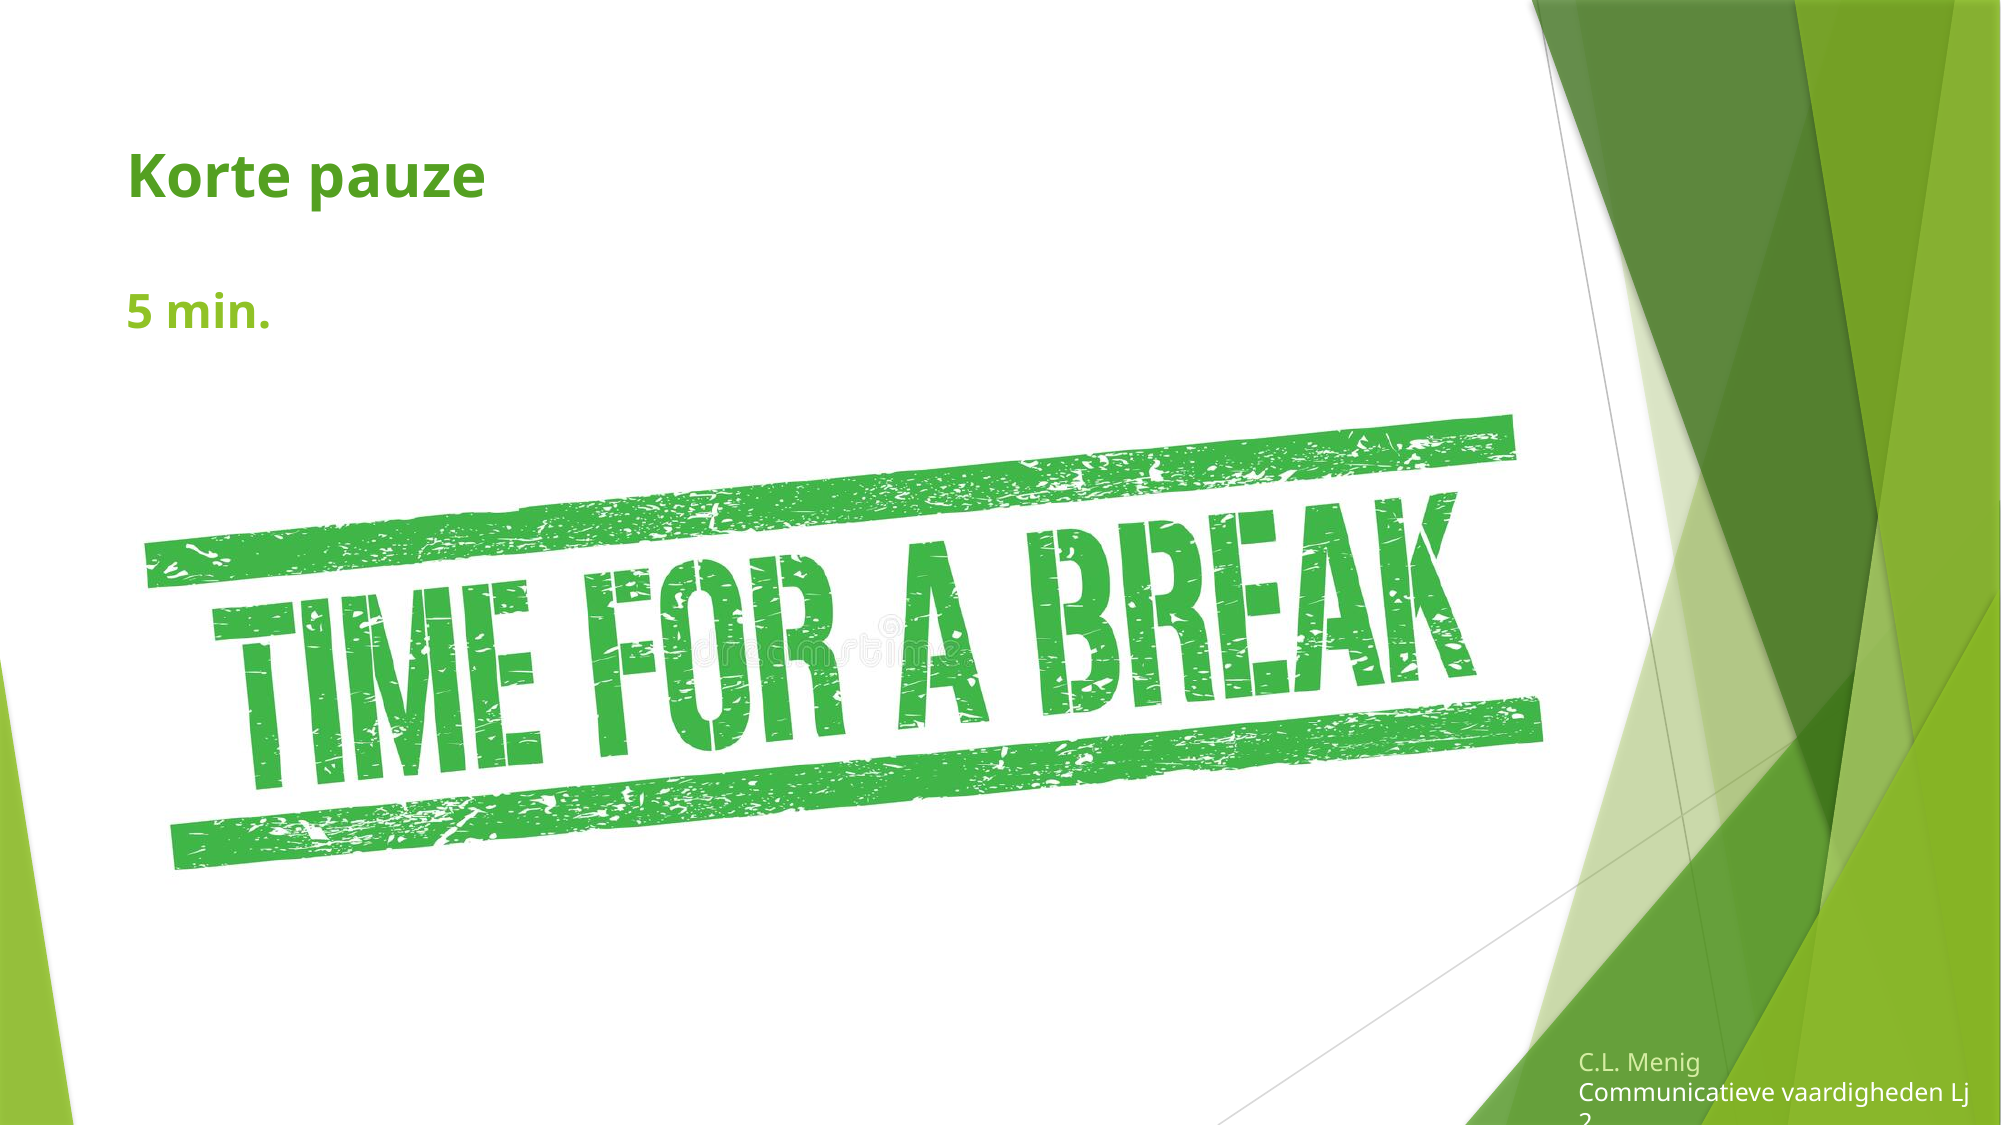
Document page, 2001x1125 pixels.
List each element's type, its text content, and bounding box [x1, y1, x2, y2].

picture [105, 386, 1565, 891]
text_box Korte pauze 5 min. [111, 129, 1522, 347]
text_box C.L. Menig Communicatieve vaardigheden Lj 2 [1563, 1038, 2000, 1125]
